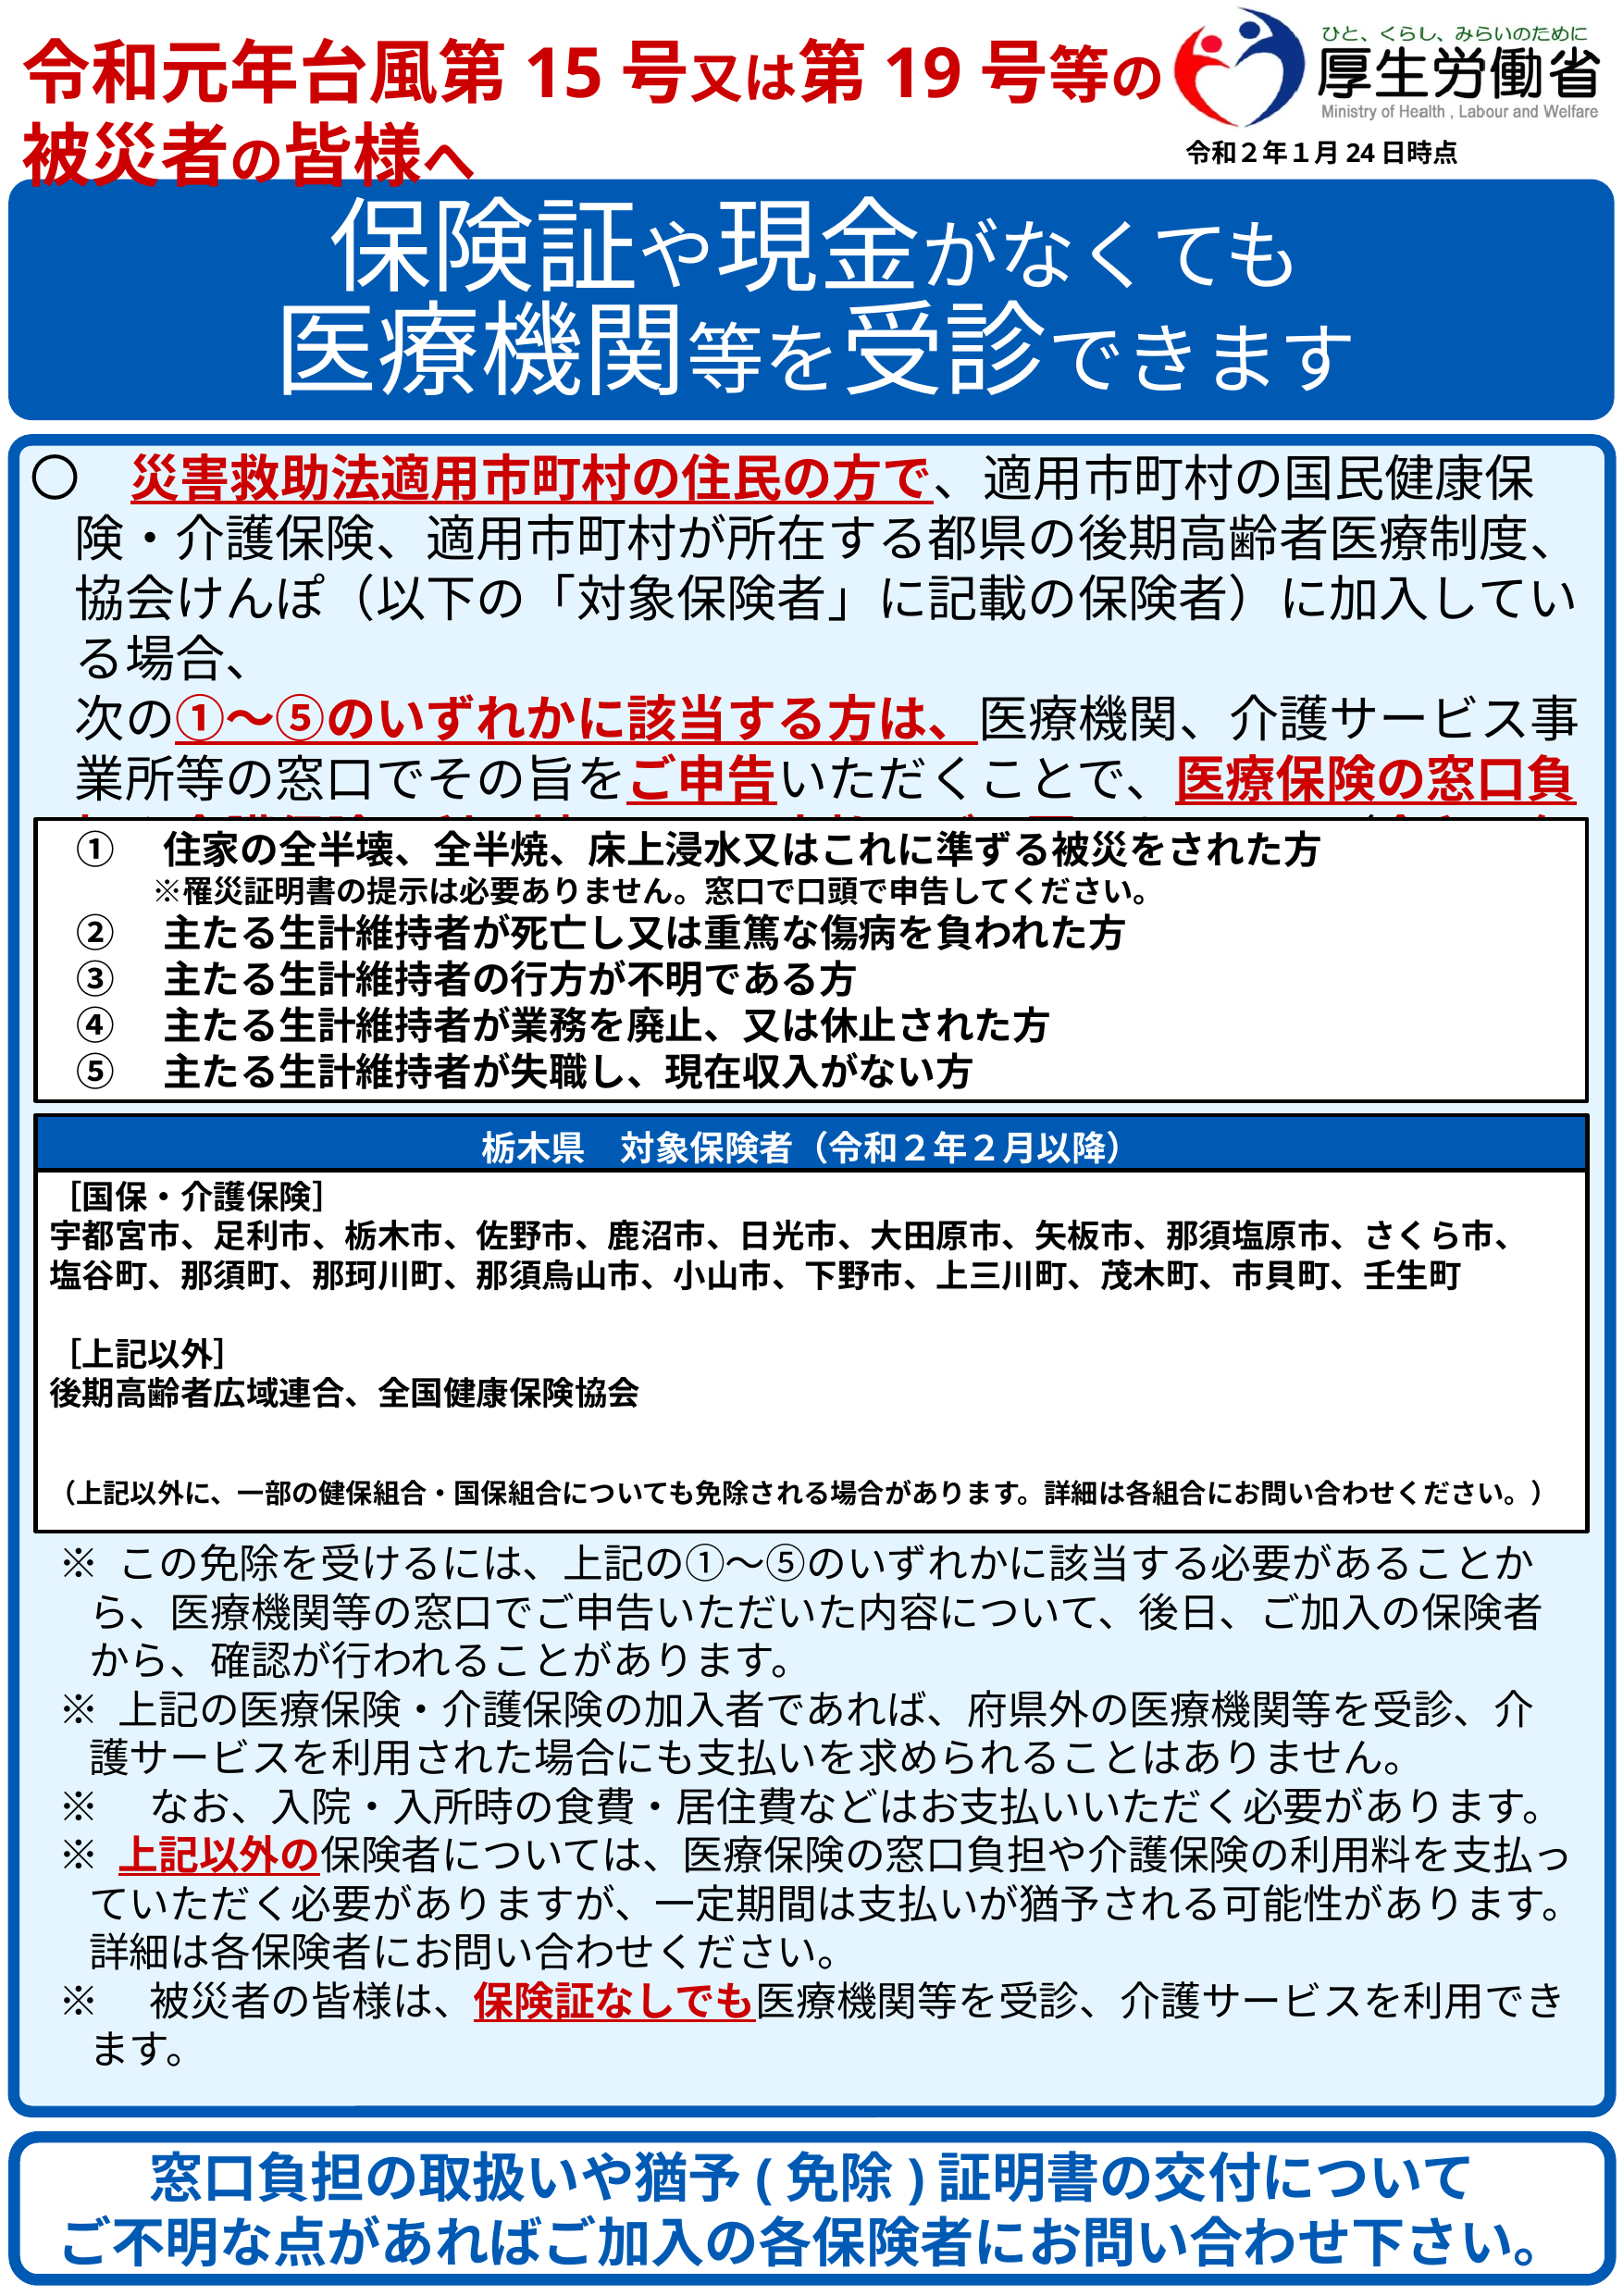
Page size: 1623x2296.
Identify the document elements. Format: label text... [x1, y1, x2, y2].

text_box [1171, 6, 1611, 176]
text_box 令和元年台風第15号又は第19号等の 被災者の皆様へ [20, 19, 1167, 177]
text_box ［国保・介護保険］ 宇都宮市、足利市、栃木市、佐野市、鹿沼市、日光市、大田原市、矢板市、那須塩原市、さくら市、 塩谷町、那須町、那珂川町、那須烏山市、小山市、下野市、上三川町、茂木町、市貝町、壬生町 ［上記以外］ 後期高齢者広域連合、全国健康保険協会 （上記以外に、一部の健保組合・国保組合についても免除される場合があります。詳細は各組合にお問い合わせください。） [33, 1172, 1590, 1533]
text_box ① 住家の全半壊、全半焼、床上浸水又はこれに準ずる被災をされた方 ※罹災証明書の提示は必要ありません。窓口で口頭で申告してください。 ② 主たる生計維持者が死亡し又は重篤な傷病を負われた方 ③ 主たる生計維持者の行方が不明である方 ④ 主たる生計維持者が業務を廃止、又は休止された方 ⑤ 主たる生計維持者が失職し、現在収入がない方 [35, 818, 1588, 1101]
text_box 栃木県 対象保険者（令和２年２月以降） [33, 1113, 1590, 1172]
text_box 〇 災害救助法適用市町村の住民の方で、適用市町村の国民健康保険・介護保険、適用市町村が所在する都県の後期高齢者医療制度、 協会けんぽ（以下の「対象保険者」に記載の保険者）に加入している場合、 次の➀～➄のいずれかに該当する方は、医療機関、介護サービス事業所等の窓口でその旨をご申告いただくことで、医療保険の窓口負担や介護保険の利用料について支払いが不要となります（令和２年３月末まで）。 [16, 440, 1615, 935]
text_box [11, 445, 1613, 2114]
text_box ※ この免除を受けるには、上記の①～⑤のいずれかに該当する必要があることから、医療機関等の窓口でご申告いただいた内容について、後日、ご加入の保険者から、確認が行われることがあります。 ※ 上記の医療保険・介護保険の加入者であれば、府県外の医療機関等を受診、介護サービスを利用された場合にも支払いを求められることはありません。 ※ なお、入院・入所時の食費・居住費などはお支払いいただく必要があります。 ※ 上記以外の保険者については、医療保険の窓口負担や介護保険の利用料を支払っていただく必要がありますが、一定期間は支払いが猶予される可能性があります。詳細は各保険者にお問い合わせください。 ※ 被災者の皆様は、保険証なしでも医療機関等を受診、介護サービスを利用できます。 [44, 1531, 1588, 2079]
text_box 窓口負担の取扱いや猶予(免除)証明書の交付について ご不明な点があればご加入の各保険者にお問い合わせ下さい。 [12, 2135, 1613, 2282]
text_box [12, 182, 1611, 416]
text_box 保険証や現金がなくても 医療機関等を受診できます [231, 185, 1399, 416]
